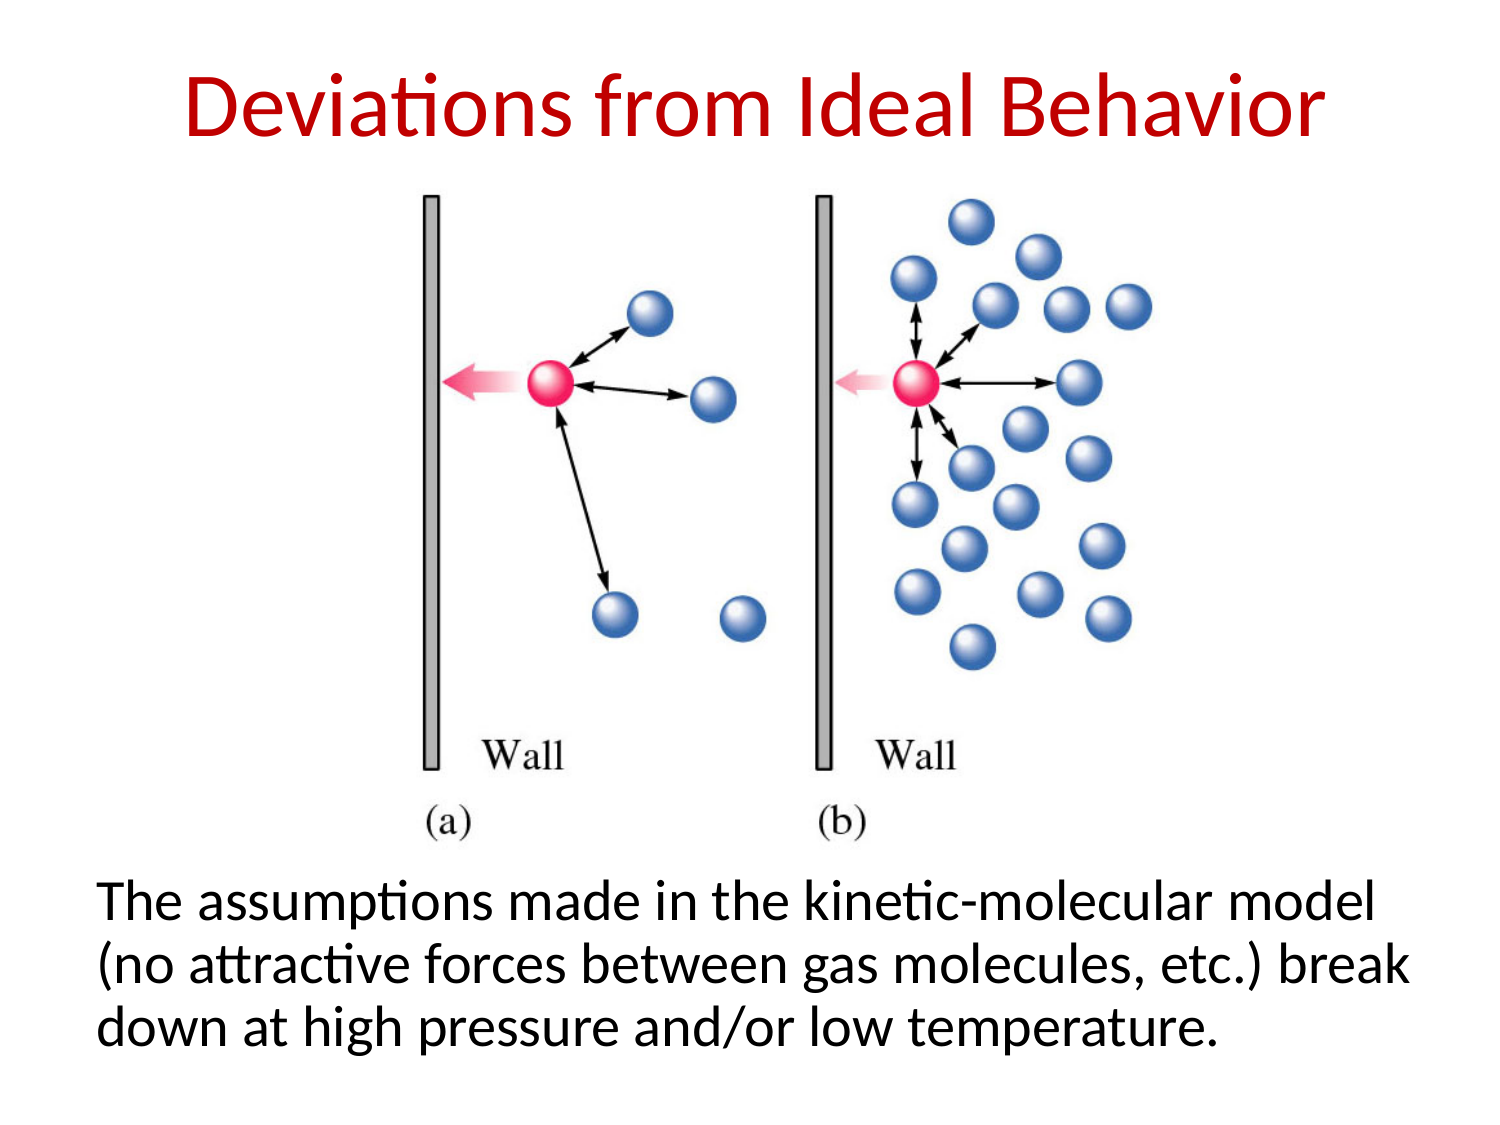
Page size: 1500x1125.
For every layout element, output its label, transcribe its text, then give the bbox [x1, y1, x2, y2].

picture [365, 137, 1214, 901]
text_box Deviations from Ideal Behavior [87, 37, 1425, 225]
text_box The assumptions made in the kinetic-molecular model (no attractive forces between gas molecules, etc.) break down at high pressure and/or low temperature. [24, 862, 1463, 1125]
